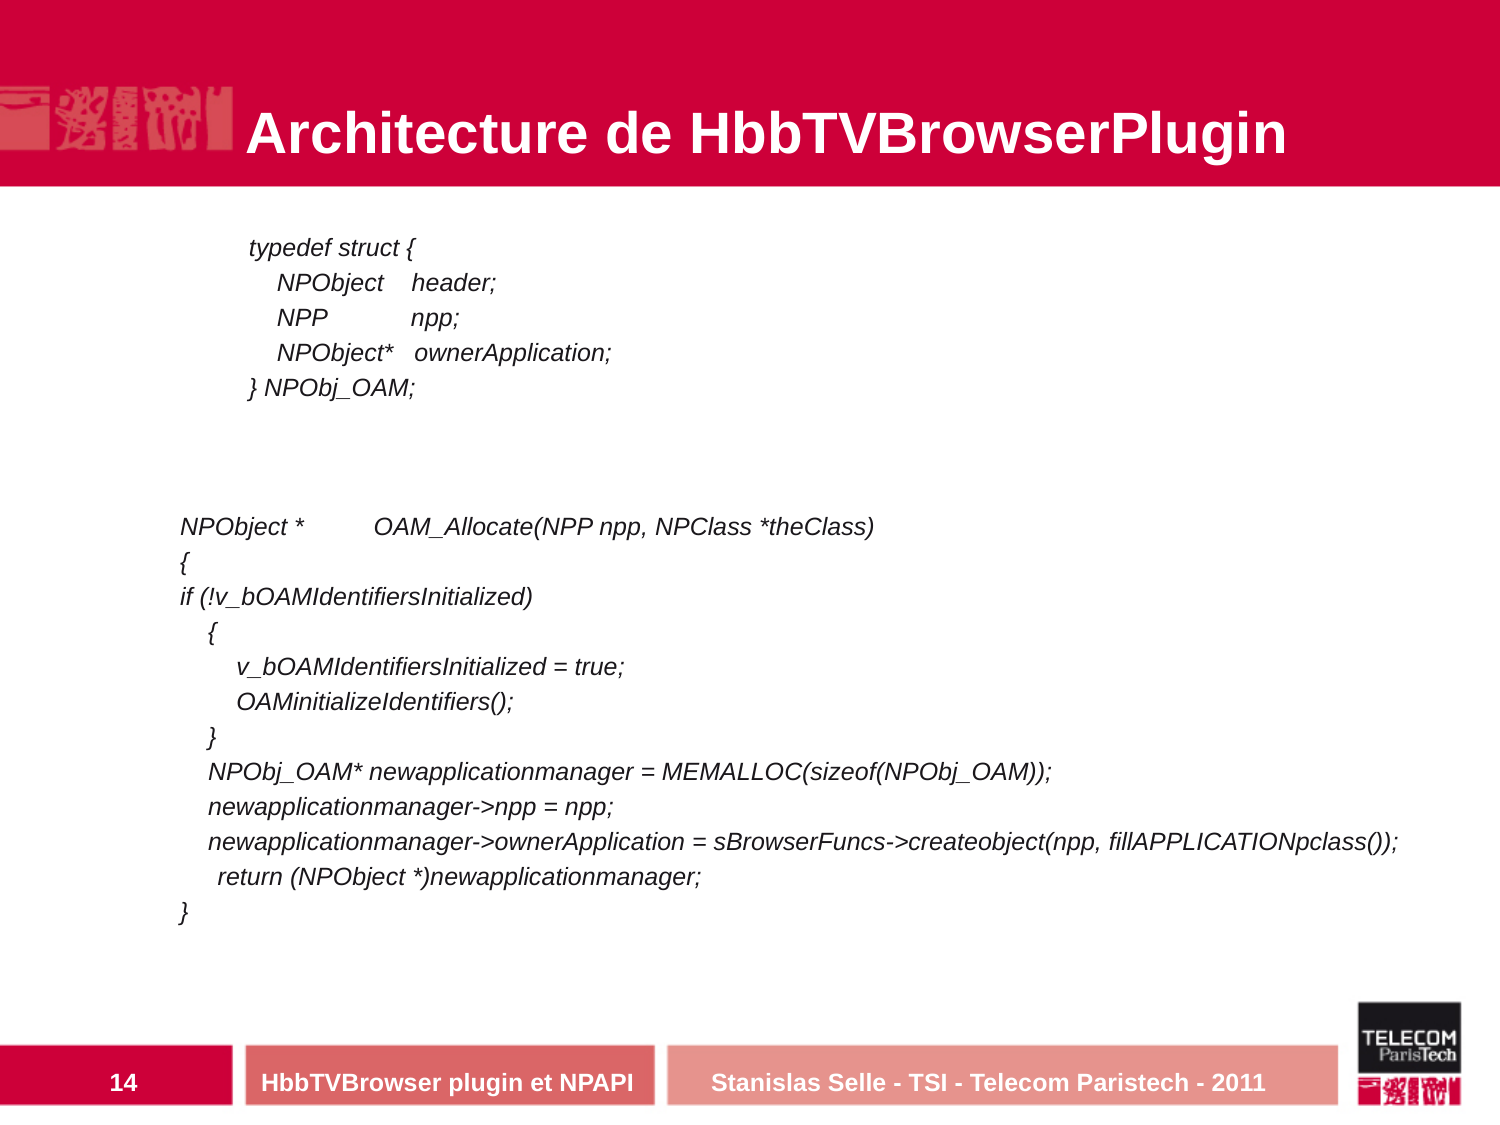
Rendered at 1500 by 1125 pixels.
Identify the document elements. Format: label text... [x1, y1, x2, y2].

picture [0, 0, 1500, 1125]
title Architecture de HbbTVBrowserPlugin [245, 23, 1459, 166]
list typedef struct { NPObject header; NPP npp; NPObject* ownerApplication; } NPObj_OAM; NPObject * OAM_Allocate(NPP npp, NPClass *theClass) { if (!v_bOAMIdentifiersInitialized) { v_bOAMIdentifiersInitialized = true; OAMinitializeIdentifiers(); } NPObj_OAM* newapplicationmanager = MEMALLOC(sizeof(NPObj_OAM)); newapplicationmanager->npp = npp; newapplicationmanager->ownerApplication = sBrowserFuncs->createobject(npp, fillAPPLICATIONpclass()); return (NPObject *)newapplicationmanager; } [29, 196, 1459, 1125]
